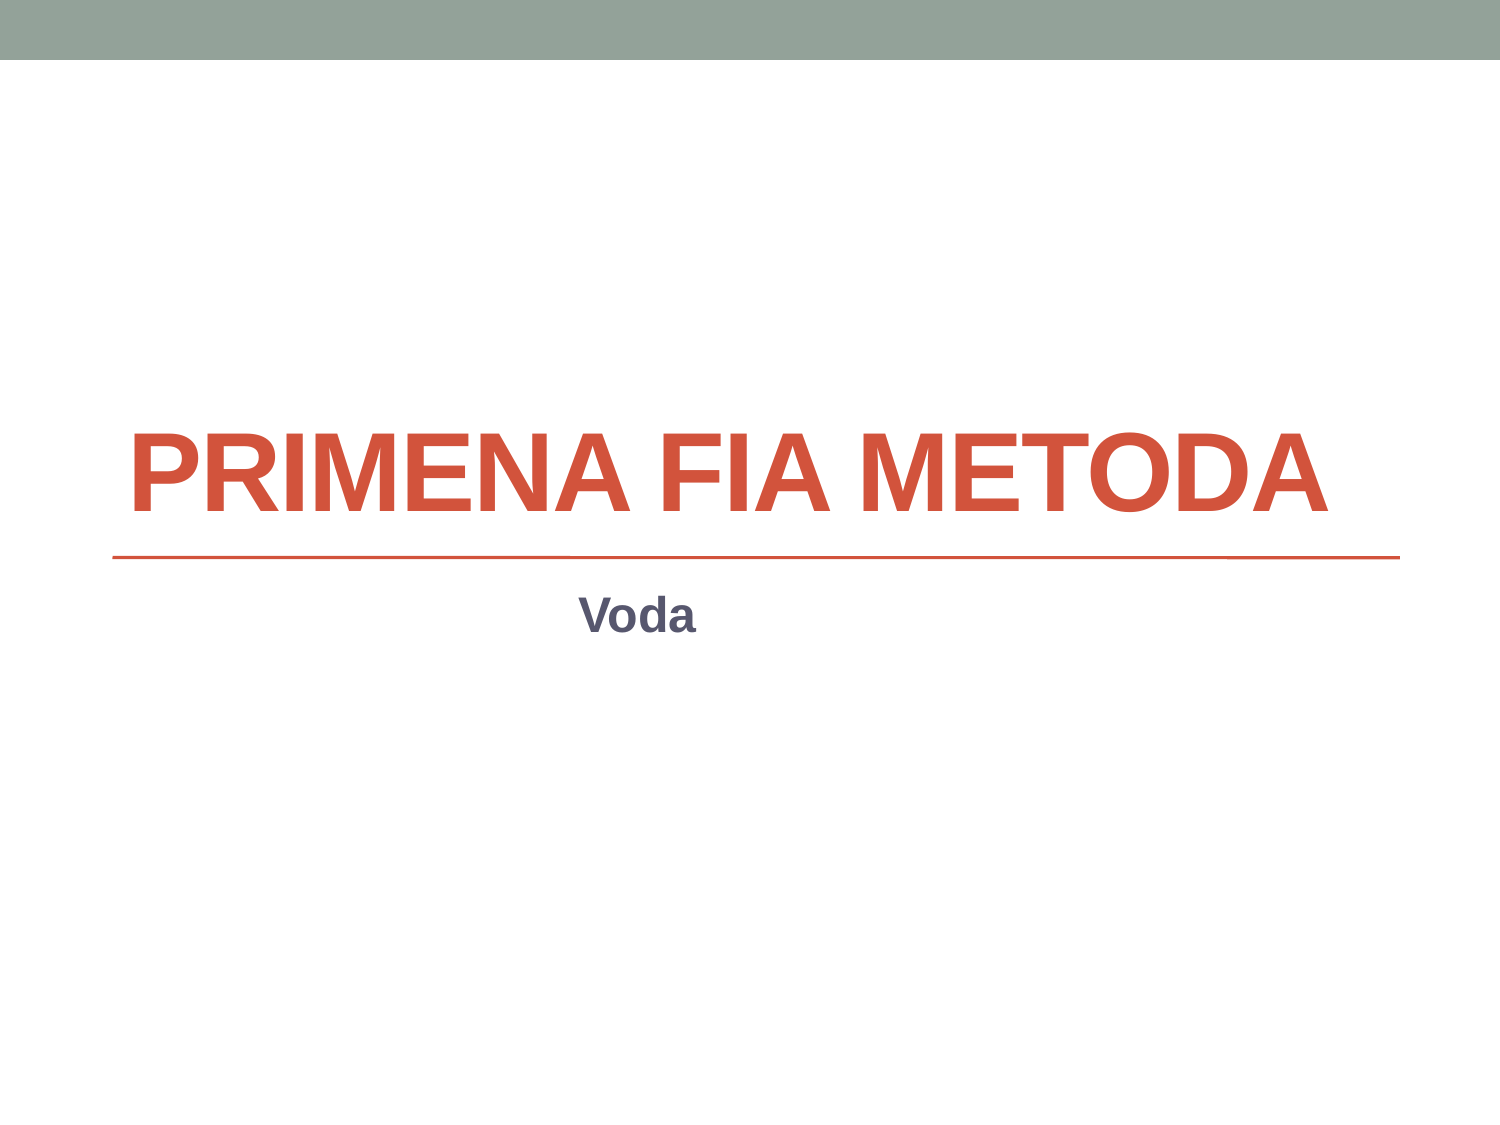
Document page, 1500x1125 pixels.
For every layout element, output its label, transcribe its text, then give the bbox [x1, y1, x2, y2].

subtitle Voda [112, 575, 1163, 863]
title Primena FIA metoda [112, 224, 1400, 542]
